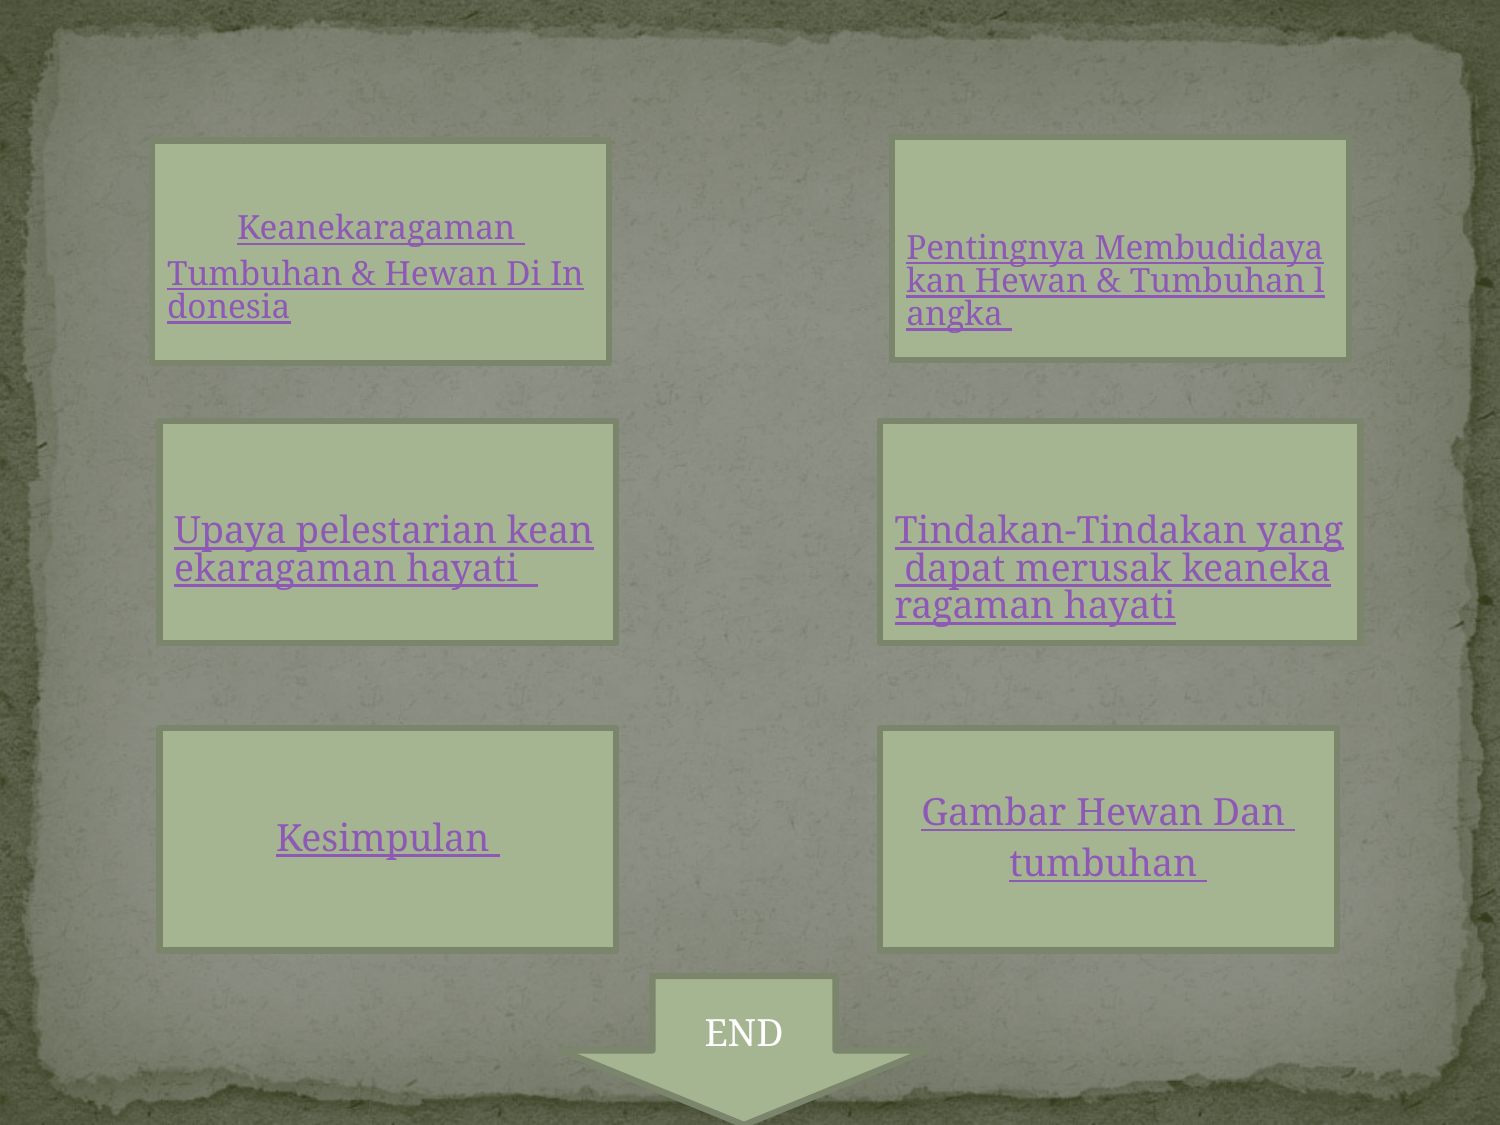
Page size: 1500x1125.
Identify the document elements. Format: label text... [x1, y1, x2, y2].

text_box Tindakan-Tindakan yang dapat merusak keanekaragaman hayati [877, 418, 1364, 646]
text_box Pentingnya Membudidayakan Hewan & Tumbuhan langka [889, 134, 1352, 363]
text_box END [557, 972, 931, 1125]
text_box Kesimpulan [156, 725, 619, 954]
text_box Keanekaragaman Tumbuhan & Hewan Di Indonesia [149, 137, 612, 366]
text_box Upaya pelestarian keanekaragaman hayati [156, 418, 619, 646]
text_box Gambar Hewan Dan tumbuhan [877, 725, 1340, 954]
